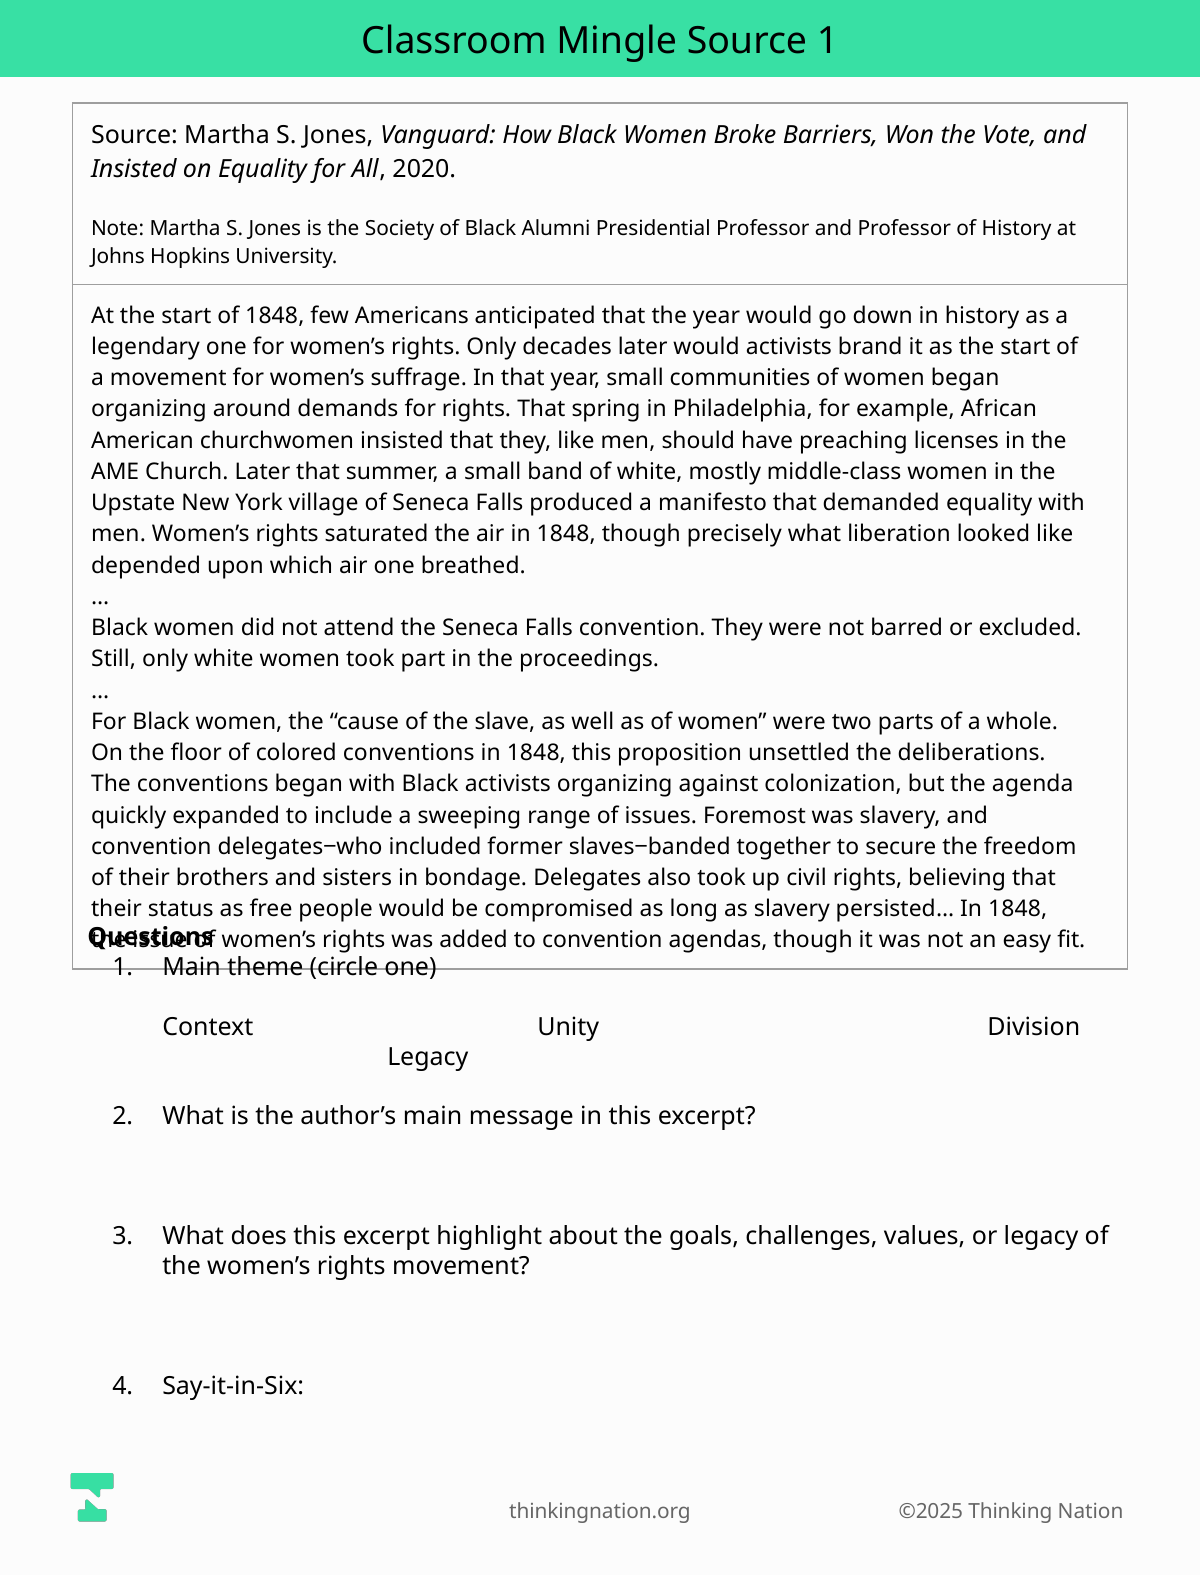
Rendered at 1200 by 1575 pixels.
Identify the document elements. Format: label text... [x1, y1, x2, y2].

text_box Classroom Mingle Source 1 [0, 0, 1200, 77]
text_box ©2025 Thinking Nation [854, 1483, 1139, 1532]
text_box Questions Main theme (circle one) Context Unity Division Legacy What is the author’s main message in this excerpt? What does this excerpt highlight about the goals, challenges, values, or legacy of the women’s rights movement? Say-it-in-Six: [72, 905, 1128, 1437]
picture [58, 1463, 126, 1531]
text_box thinkingnation.org [457, 1483, 742, 1532]
table_header Source: Martha S. Jones, Vanguard: How Black Women Broke Barriers, Won the Vote, and Insisted on Equality for All, 2020. Note: Martha S. Jones is the Society of Black Alumni Presidential Professor and Professor of History at Johns Hopkins University. [73, 104, 1127, 284]
table_cell At the start of 1848, few Americans anticipated that the year would go down in history as a legendary one for women’s rights. Only decades later would activists brand it as the start of a movement for women’s suffrage. In that year, small communities of women began organizing around demands for rights. That spring in Philadelphia, for example, African American churchwomen insisted that they, like men, should have preaching licenses in the AME Church. Later that summer, a small band of white, mostly middle-class women in the Upstate New York village of Seneca Falls produced a manifesto that demanded equality with men. Women’s rights saturated the air in 1848, though precisely what liberation looked like depended upon which air one breathed. … Black women did not attend the Seneca Falls convention. They were not barred or excluded. Still, only white women took part in the proceedings. … For Black women, the “cause of the slave, as well as of women” were two parts of a whole. On the floor of colored conventions in 1848, this proposition unsettled the deliberations. The conventions began with Black activists organizing against colonization, but the agenda quickly expanded to include a sweeping range of issues. Foremost was slavery, and convention delegates‒who included former slaves‒banded together to secure the freedom of their brothers and sisters in bondage. Delegates also took up civil rights, believing that their status as free people would be compromised as long as slavery persisted… In 1848, the issue of women’s rights was added to convention agendas, though it was not an easy fit. [73, 285, 1127, 905]
